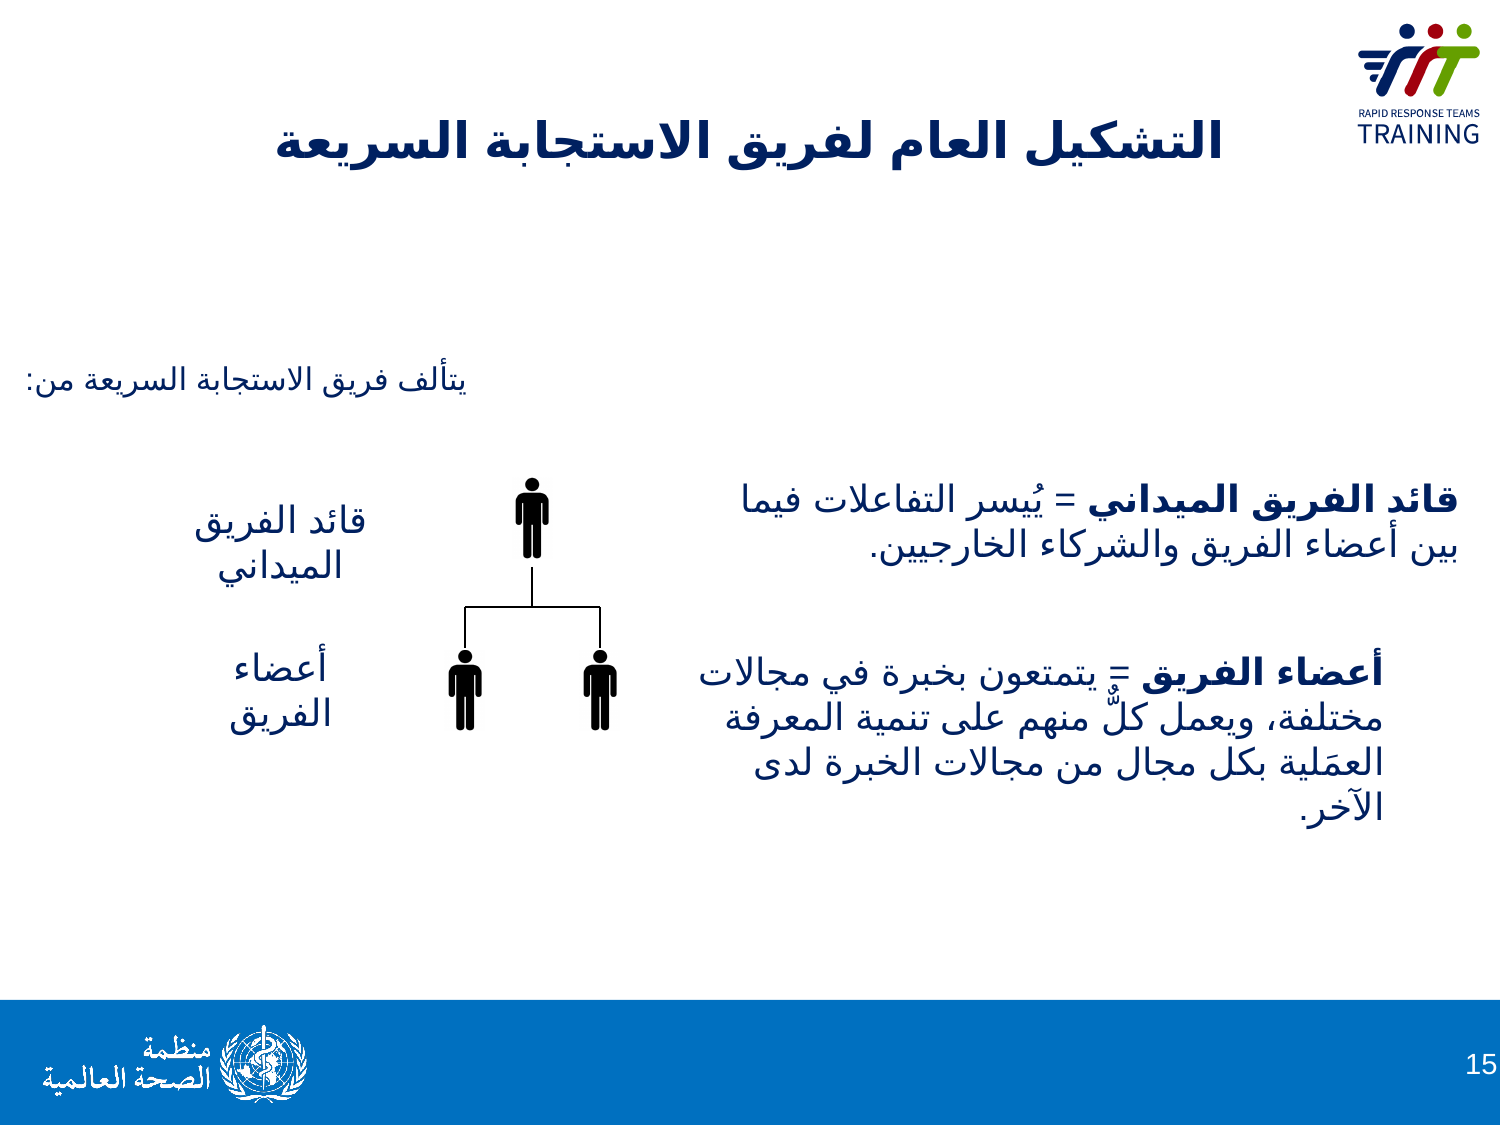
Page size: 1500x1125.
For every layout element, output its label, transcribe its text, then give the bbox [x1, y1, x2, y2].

picture [579, 649, 621, 732]
text_box قائد الفريق الميداني [143, 488, 419, 593]
text_box أعضاء الفريق [170, 636, 392, 741]
text_box أعضاء الفريق = يتمتعون بخبرة في مجالات مختلفة، ويعمل كلٌّ منهم على تنمية المعرفة العمَلية بكل مجال من مجالات الخبرة لدى الآخر. [678, 597, 1396, 834]
text_box يتألف فريق الاستجابة السريعة من: [10, 351, 483, 404]
picture [1357, 23, 1480, 144]
picture [511, 476, 553, 559]
text_box قائد الفريق الميداني = يُيسر التفاعلات فيما بين أعضاء الفريق والشركاء الخارجيين. [669, 469, 1472, 571]
title التشكيل العام لفريق الاستجابة السريعة [75, 45, 1425, 233]
picture [43, 1025, 307, 1103]
picture [444, 649, 486, 732]
